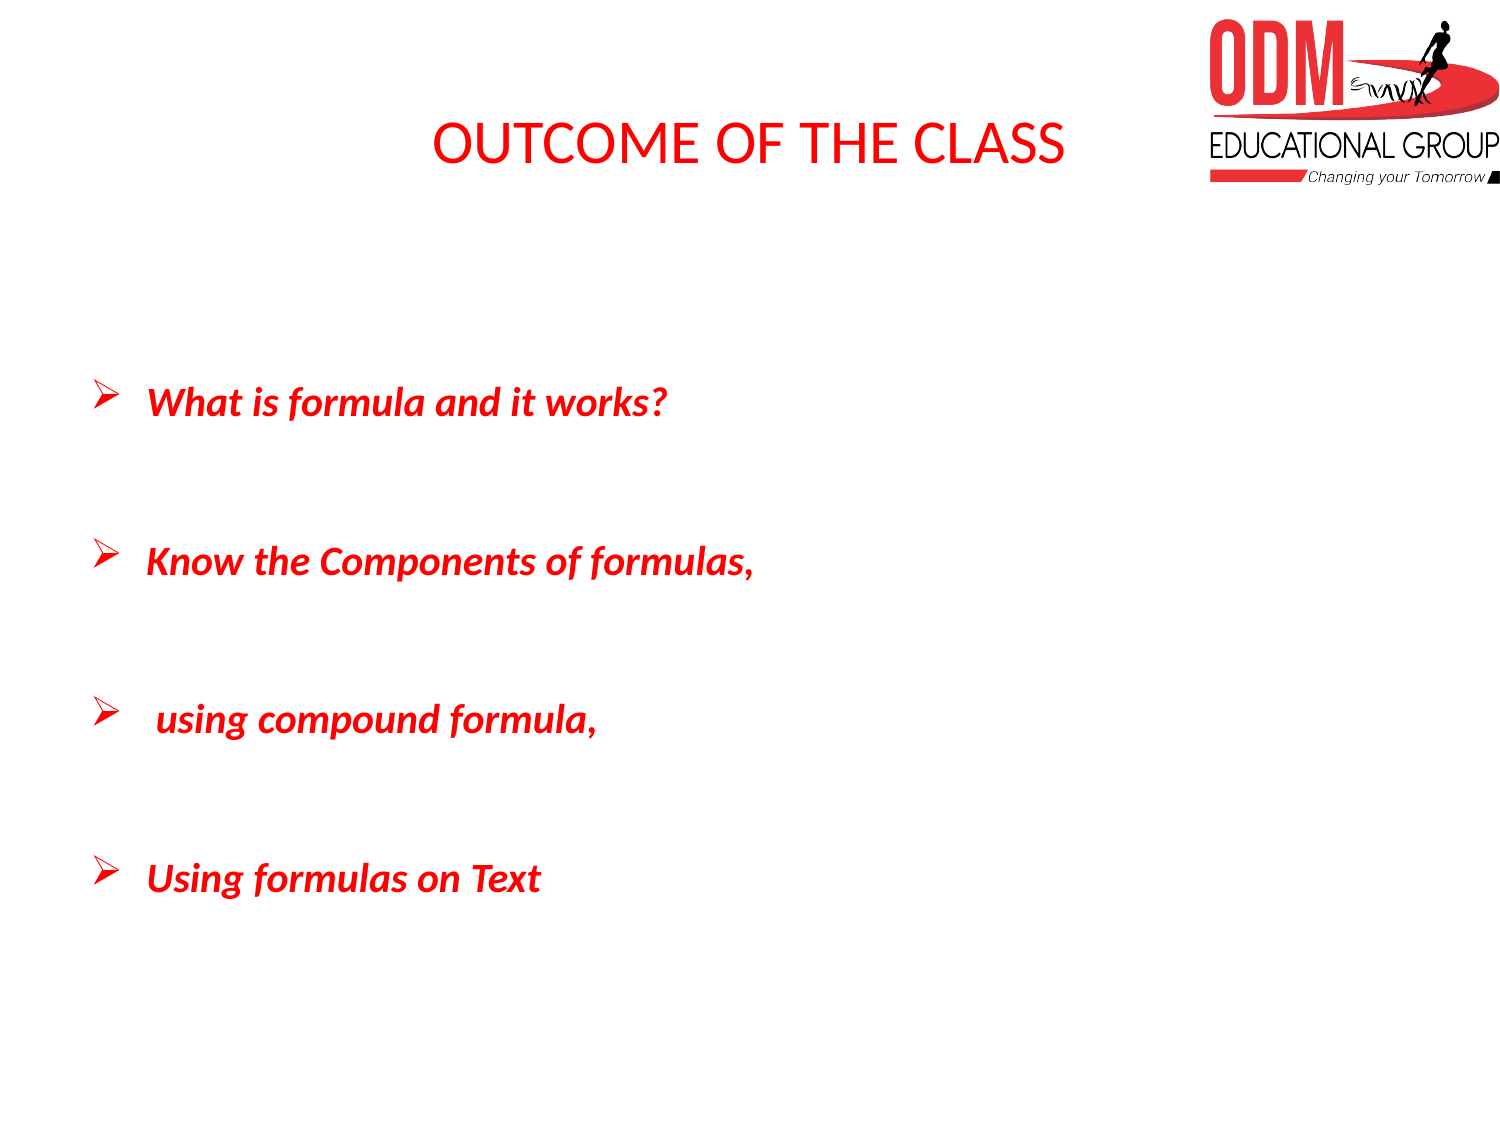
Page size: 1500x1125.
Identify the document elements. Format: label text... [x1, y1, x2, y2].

list What is formula and it works? Know the Components of formulas, using compound formula, Using formulas on Text [75, 267, 1425, 1010]
title OUTCOME OF THE CLASS [75, 45, 1425, 233]
picture [1210, 18, 1500, 185]
